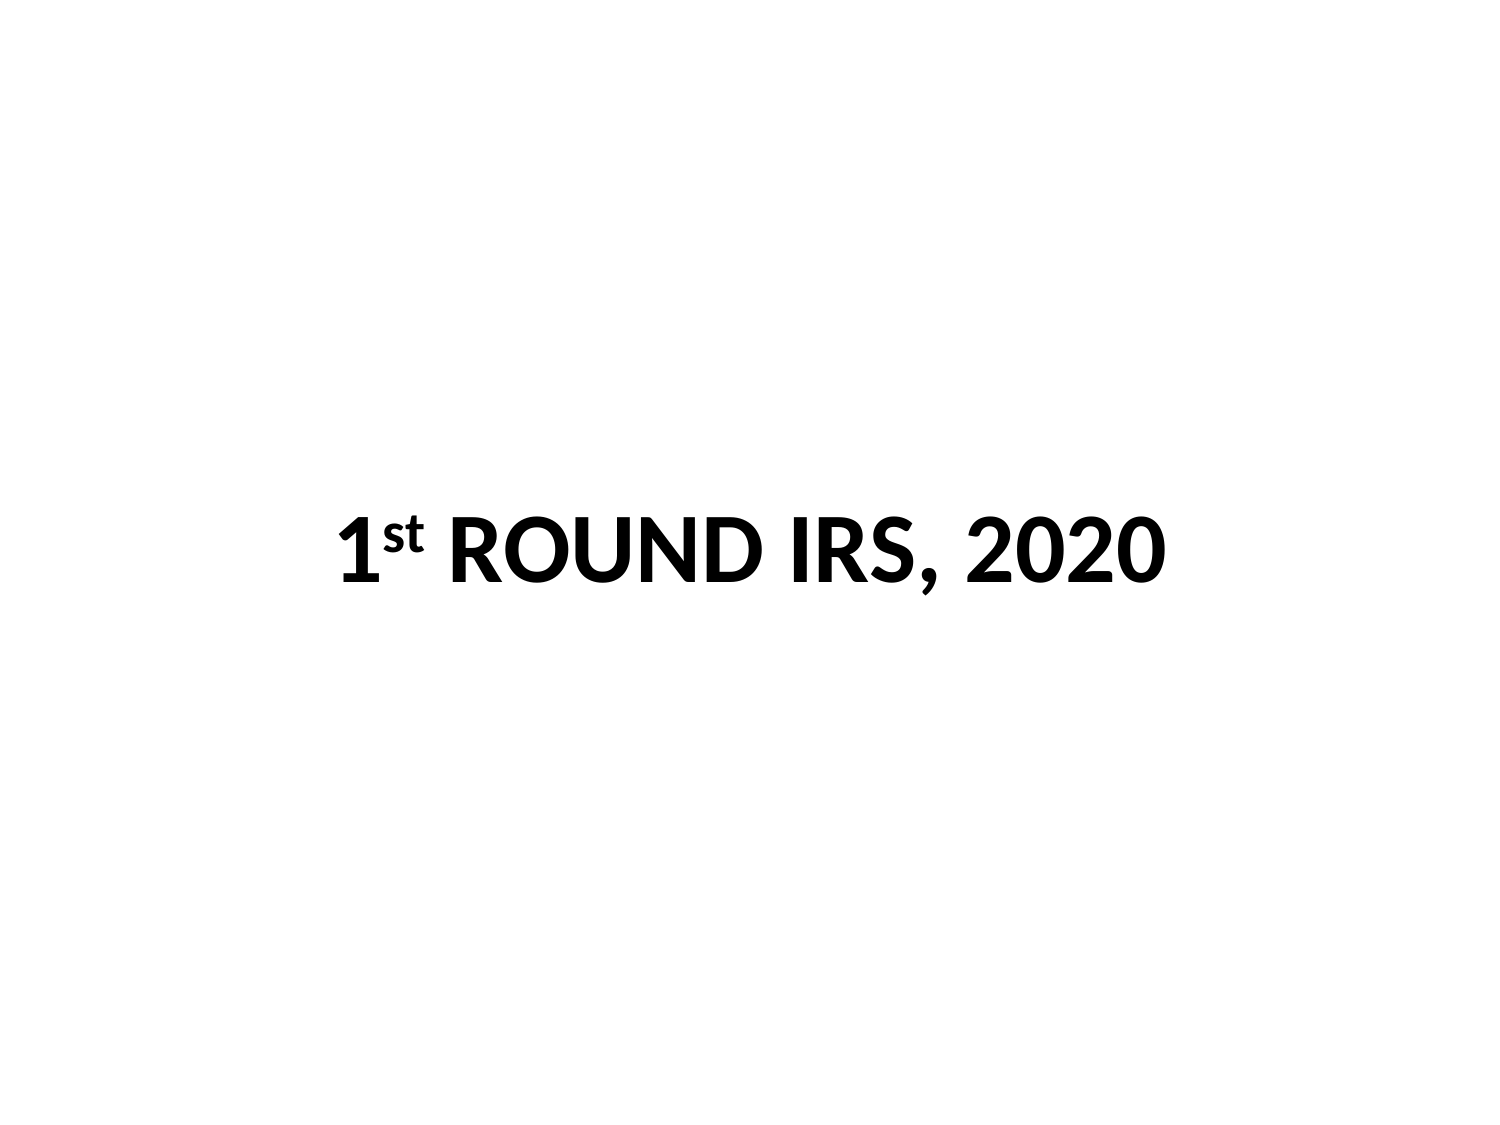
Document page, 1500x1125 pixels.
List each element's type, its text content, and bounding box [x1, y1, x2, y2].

text_box 1st ROUND IRS, 2020 [299, 474, 1200, 610]
